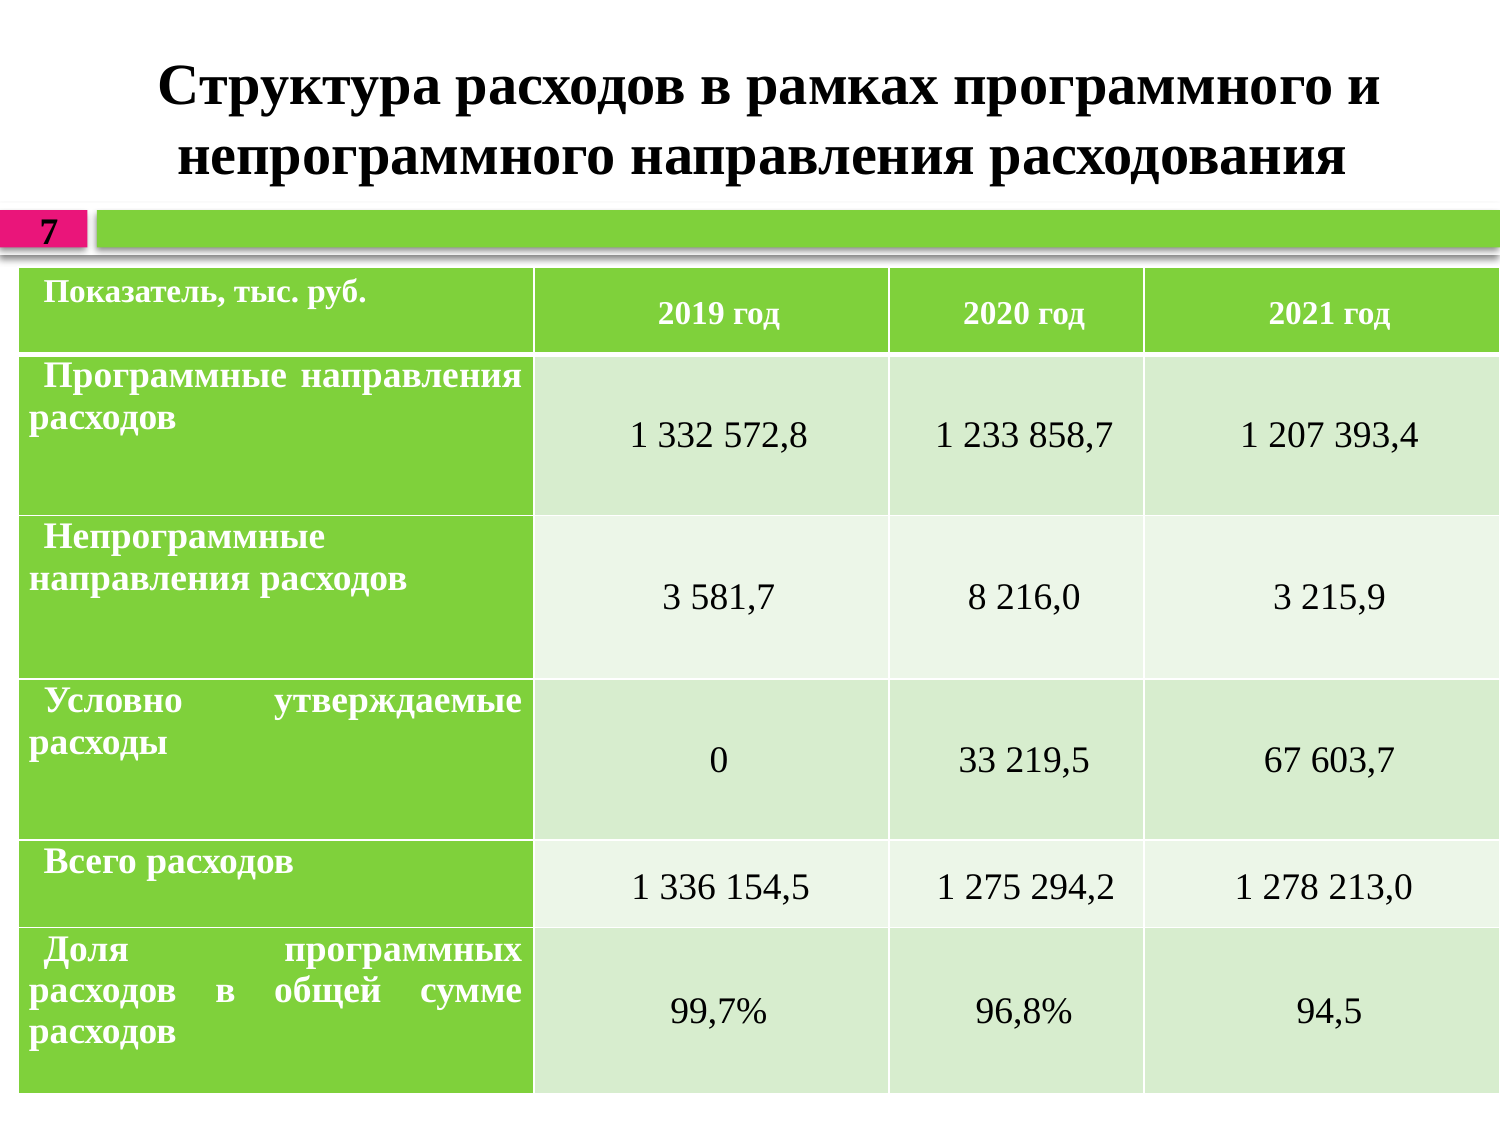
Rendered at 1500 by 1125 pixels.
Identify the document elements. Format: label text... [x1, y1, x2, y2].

table_header 2021 год [1145, 268, 1499, 352]
table_cell 1 275 294,2 [890, 841, 1143, 927]
table_cell 1 336 154,5 [535, 841, 888, 927]
table_cell 1 233 858,7 [890, 357, 1143, 515]
table_cell 1 332 572,8 [535, 357, 888, 515]
table_header 2020 год [890, 268, 1143, 352]
table_cell Непрограммные направления расходов [19, 516, 533, 678]
table_cell 1 207 393,4 [1145, 357, 1499, 515]
table_header Показатель, тыс. руб. [19, 268, 533, 352]
table_cell 0 [535, 680, 888, 839]
table_cell 99,7% [535, 928, 888, 1093]
table_cell 33 219,5 [890, 680, 1143, 839]
text_box 7 [24, 199, 74, 260]
table_header 2019 год [535, 268, 888, 352]
table_cell Программные направления расходов [19, 357, 533, 515]
table_cell 3 581,7 [535, 516, 888, 678]
table_cell 3 215,9 [1145, 516, 1499, 678]
table_cell Условно утверждаемые расходы [19, 680, 533, 839]
table_cell 94,5 [1145, 928, 1499, 1093]
table_cell 8 216,0 [890, 516, 1143, 678]
table_cell Доля программных расходов в общей сумме расходов [19, 928, 533, 1093]
title Структура расходов в рамках программного и непрограммного направления расходования [99, 44, 1425, 188]
table_cell 67 603,7 [1145, 680, 1499, 839]
table_cell Всего расходов [19, 841, 533, 927]
table_cell 1 278 213,0 [1145, 841, 1499, 927]
table_cell 96,8% [890, 928, 1143, 1093]
